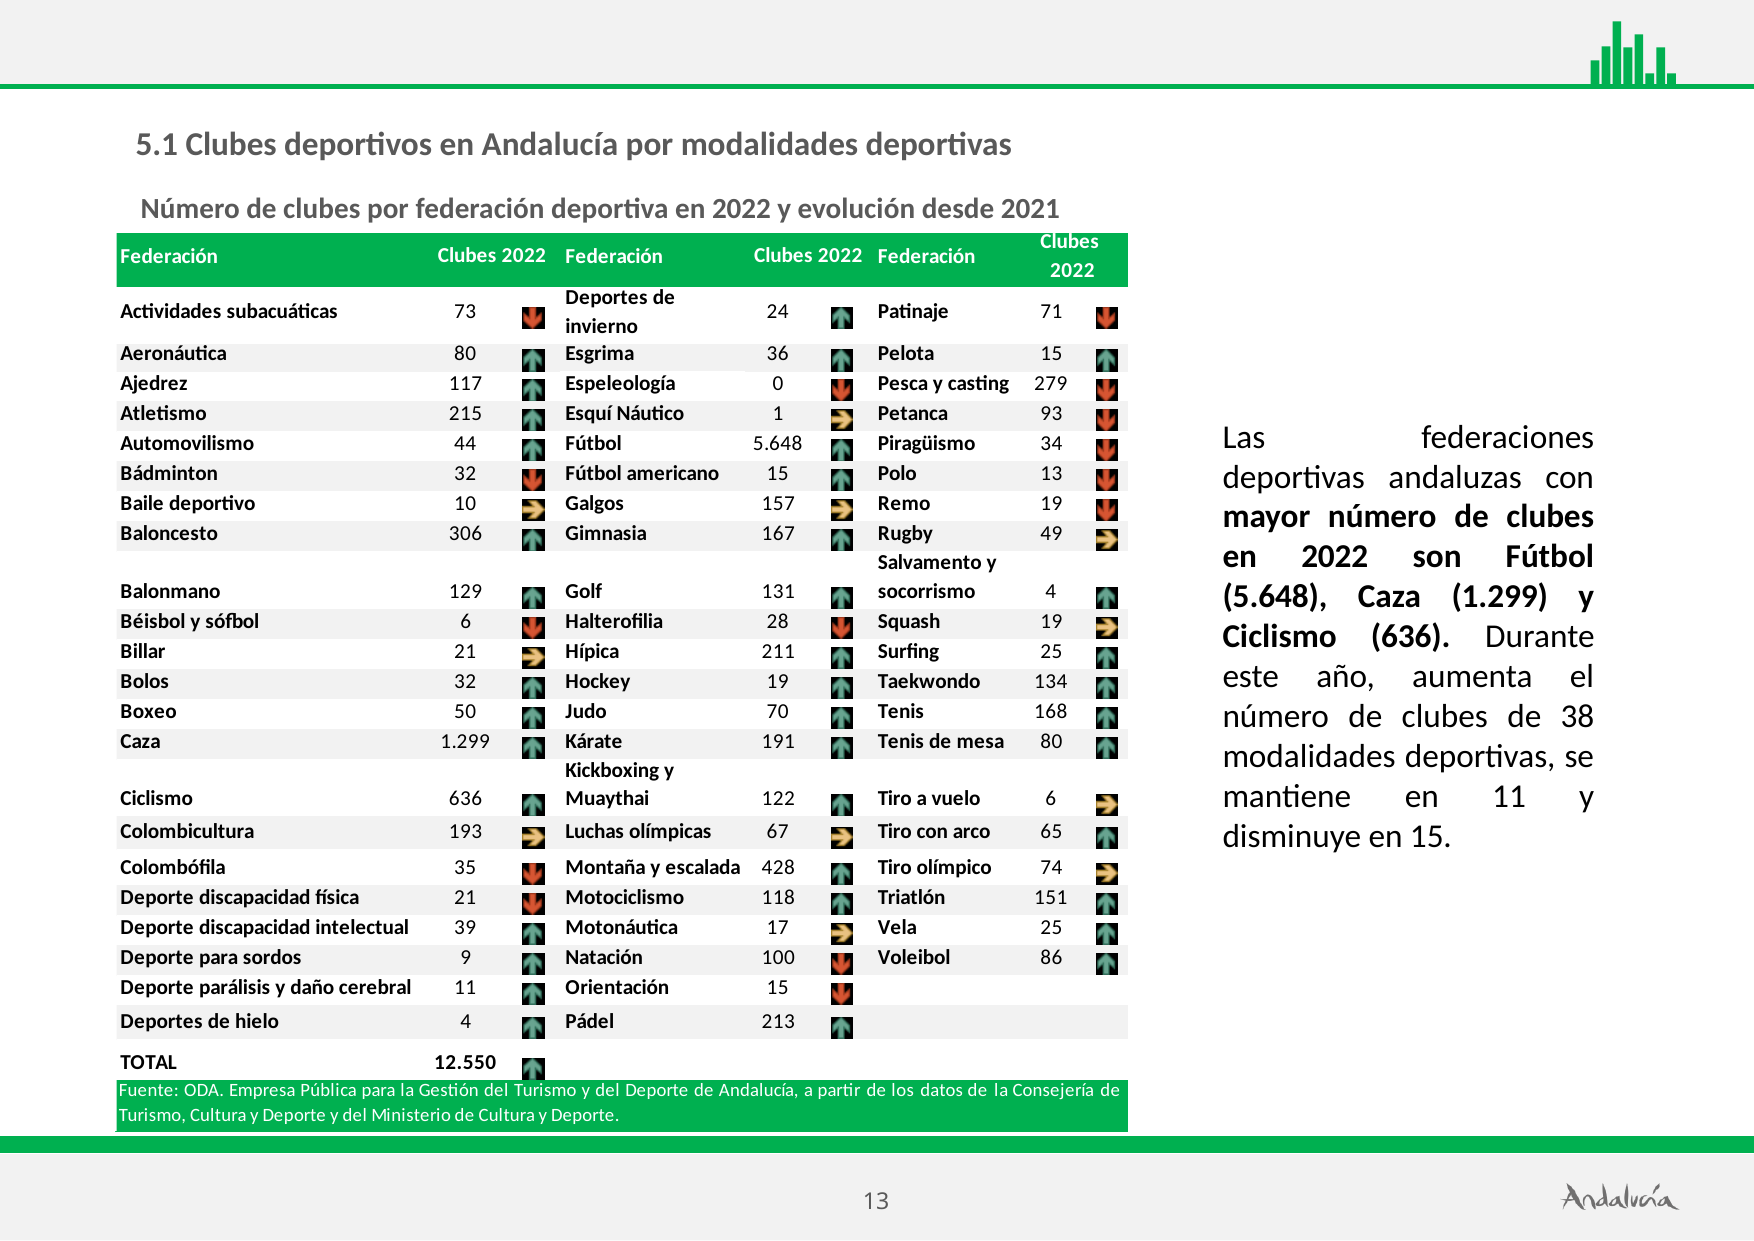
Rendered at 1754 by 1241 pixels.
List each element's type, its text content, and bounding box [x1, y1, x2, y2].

text_box Las federaciones deportivas andaluzas con mayor número de clubes en 2022 son Fútbol (5.648), Caza (1.299) y Ciclismo (636). Durante este año, aumenta el número de clubes de 38 modalidades deportivas, se mantiene en 11 y disminuye en 15. [1207, 407, 1610, 862]
picture [1560, 1183, 1680, 1210]
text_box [115, 232, 1130, 1133]
text_box 5.1 Clubes deportivos en Andalucía por modalidades deportivas [120, 114, 1514, 170]
text_box Número de clubes por federación deportiva en 2022 y evolución desde 2021 [125, 181, 1137, 232]
